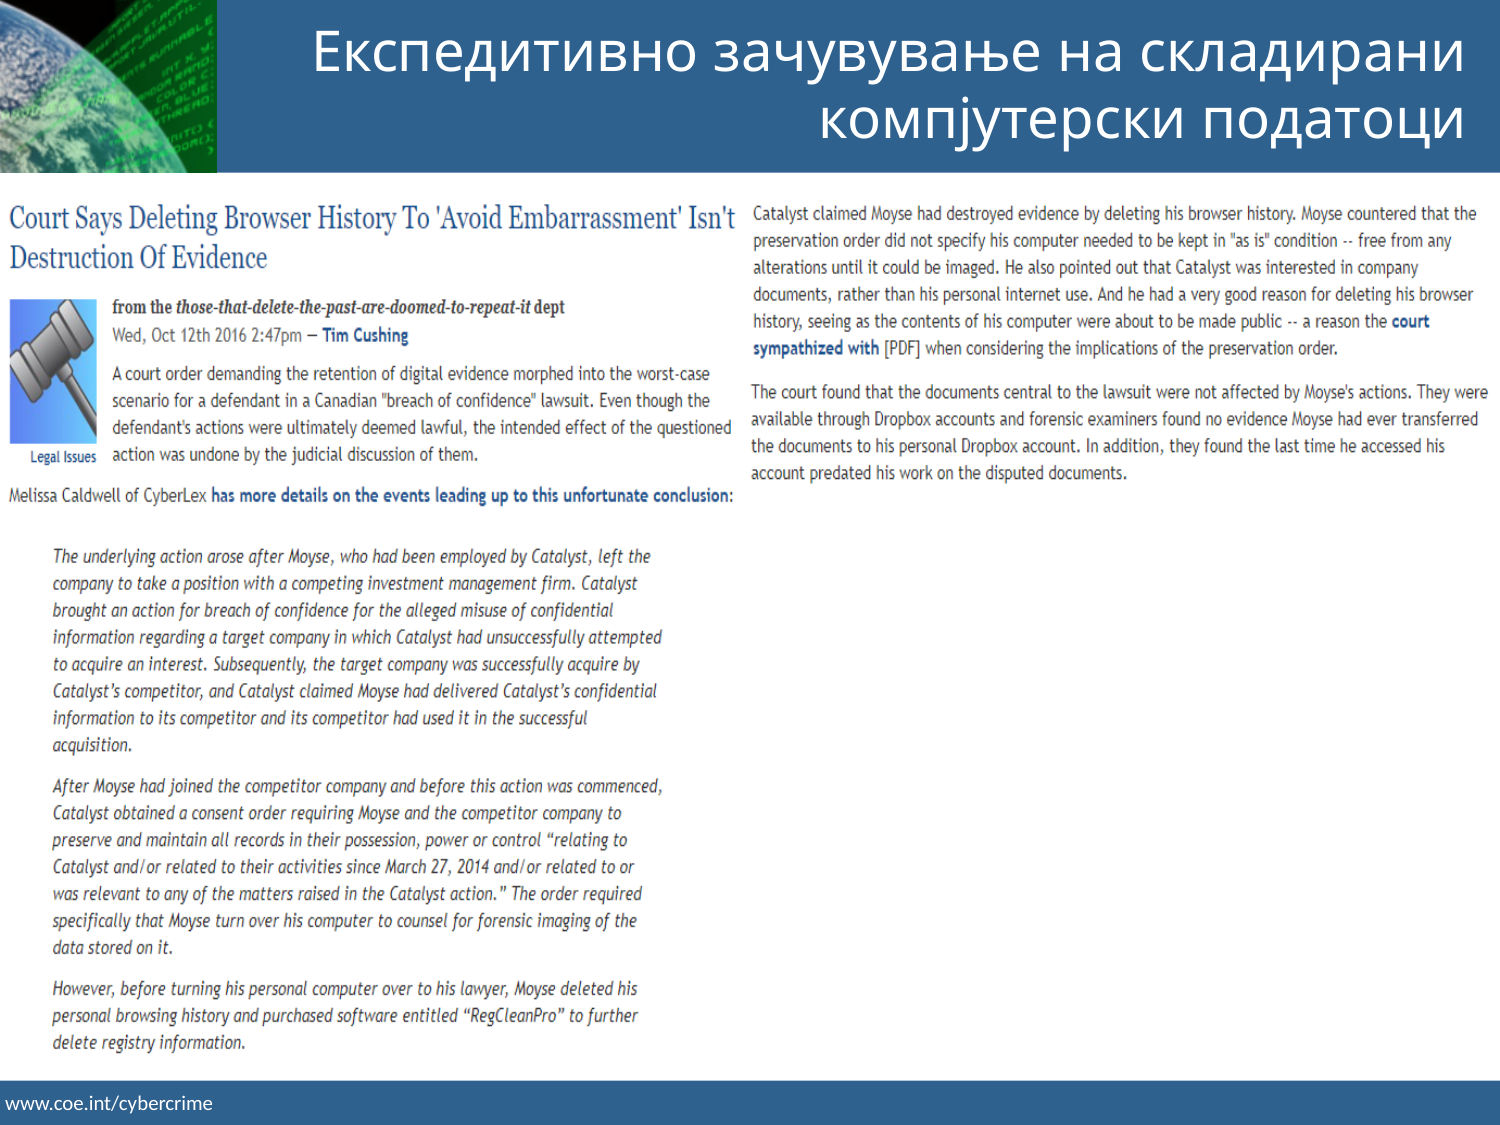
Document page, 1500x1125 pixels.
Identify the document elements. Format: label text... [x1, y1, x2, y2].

picture [0, 0, 217, 173]
picture [0, 195, 1500, 1059]
text_box Експедитивно зачувување на складирани компјутерски податоци [230, 7, 1483, 158]
